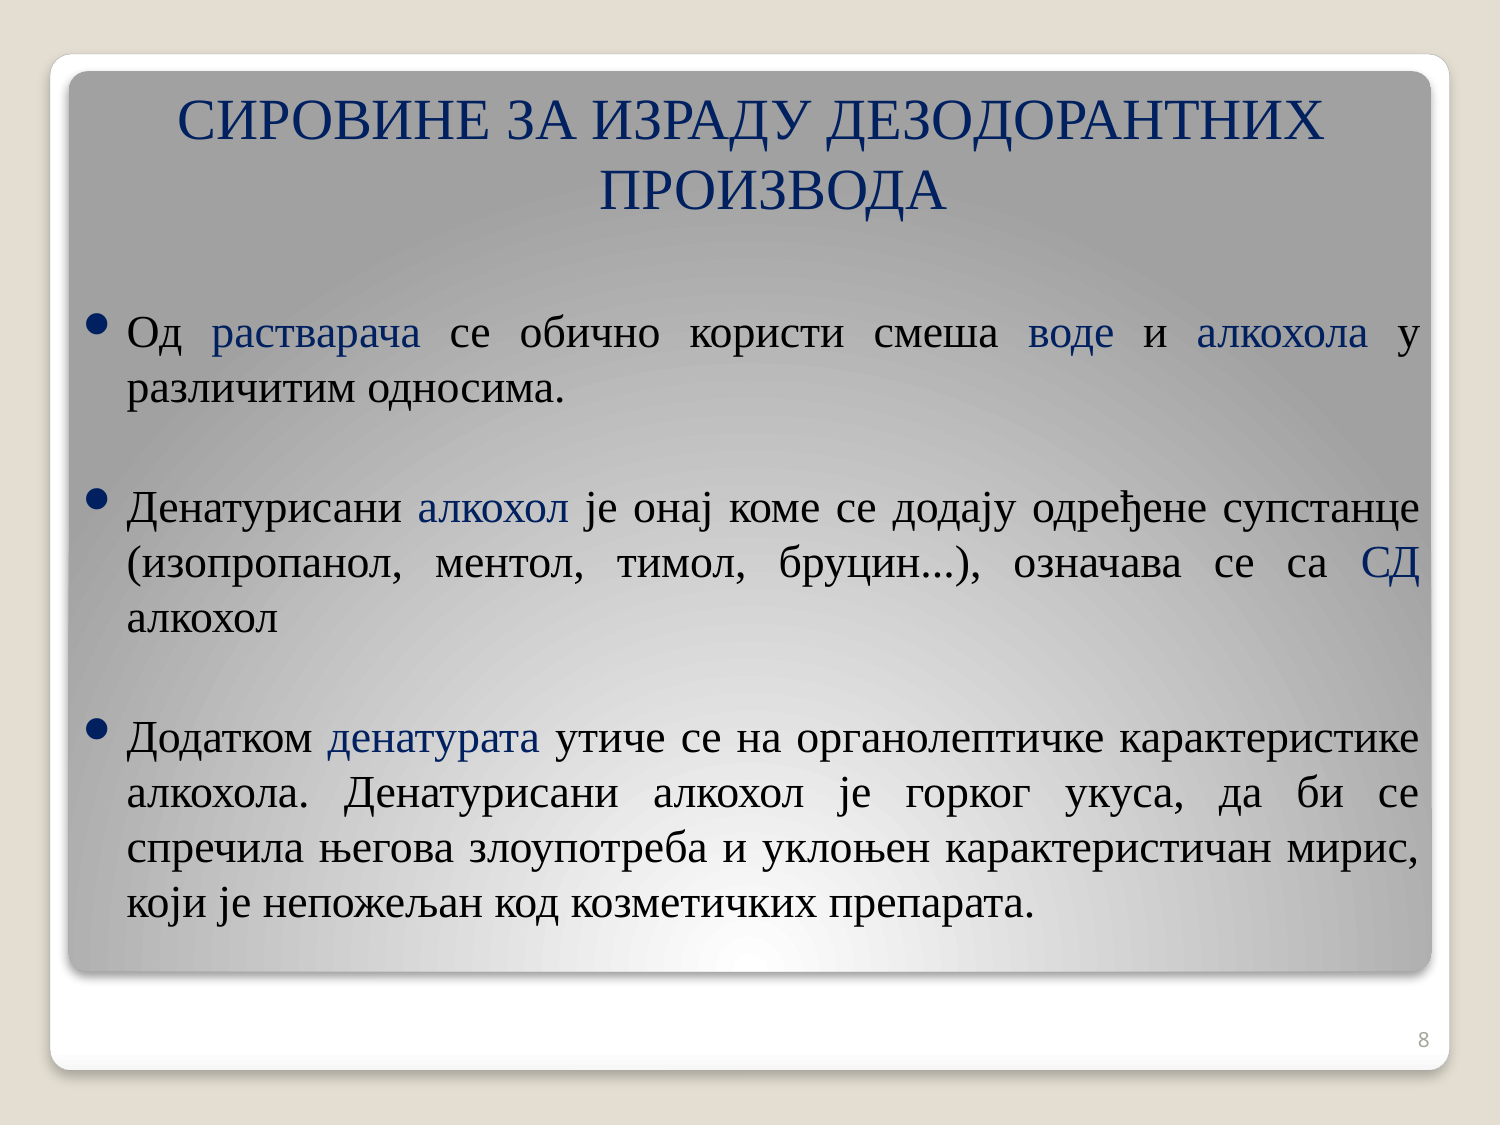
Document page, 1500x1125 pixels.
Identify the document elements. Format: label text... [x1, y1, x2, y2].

slide_number 8 [1369, 1002, 1445, 1063]
list СИРОВИНЕ ЗА ИЗРАДУ ДЕЗОДОРАНТНИХ ПРОИЗВОДА Од растварача се обично користи смеша воде и алкохола у различитим односима. Денатурисани алкохол је онај коме се додају одређене супстанце (изопропанол, ментол, тимол, бруцин...), означава се са СД алкохол Додатком денатурата утиче се на органолептичке карактеристике алкохола. Денатурисани алкохол је горког укуса, да би се спречила његова злоупотреба и уклоњен карактеристичан мирис, који је непожељaн код козметичких препарата. [53, 66, 1436, 1059]
